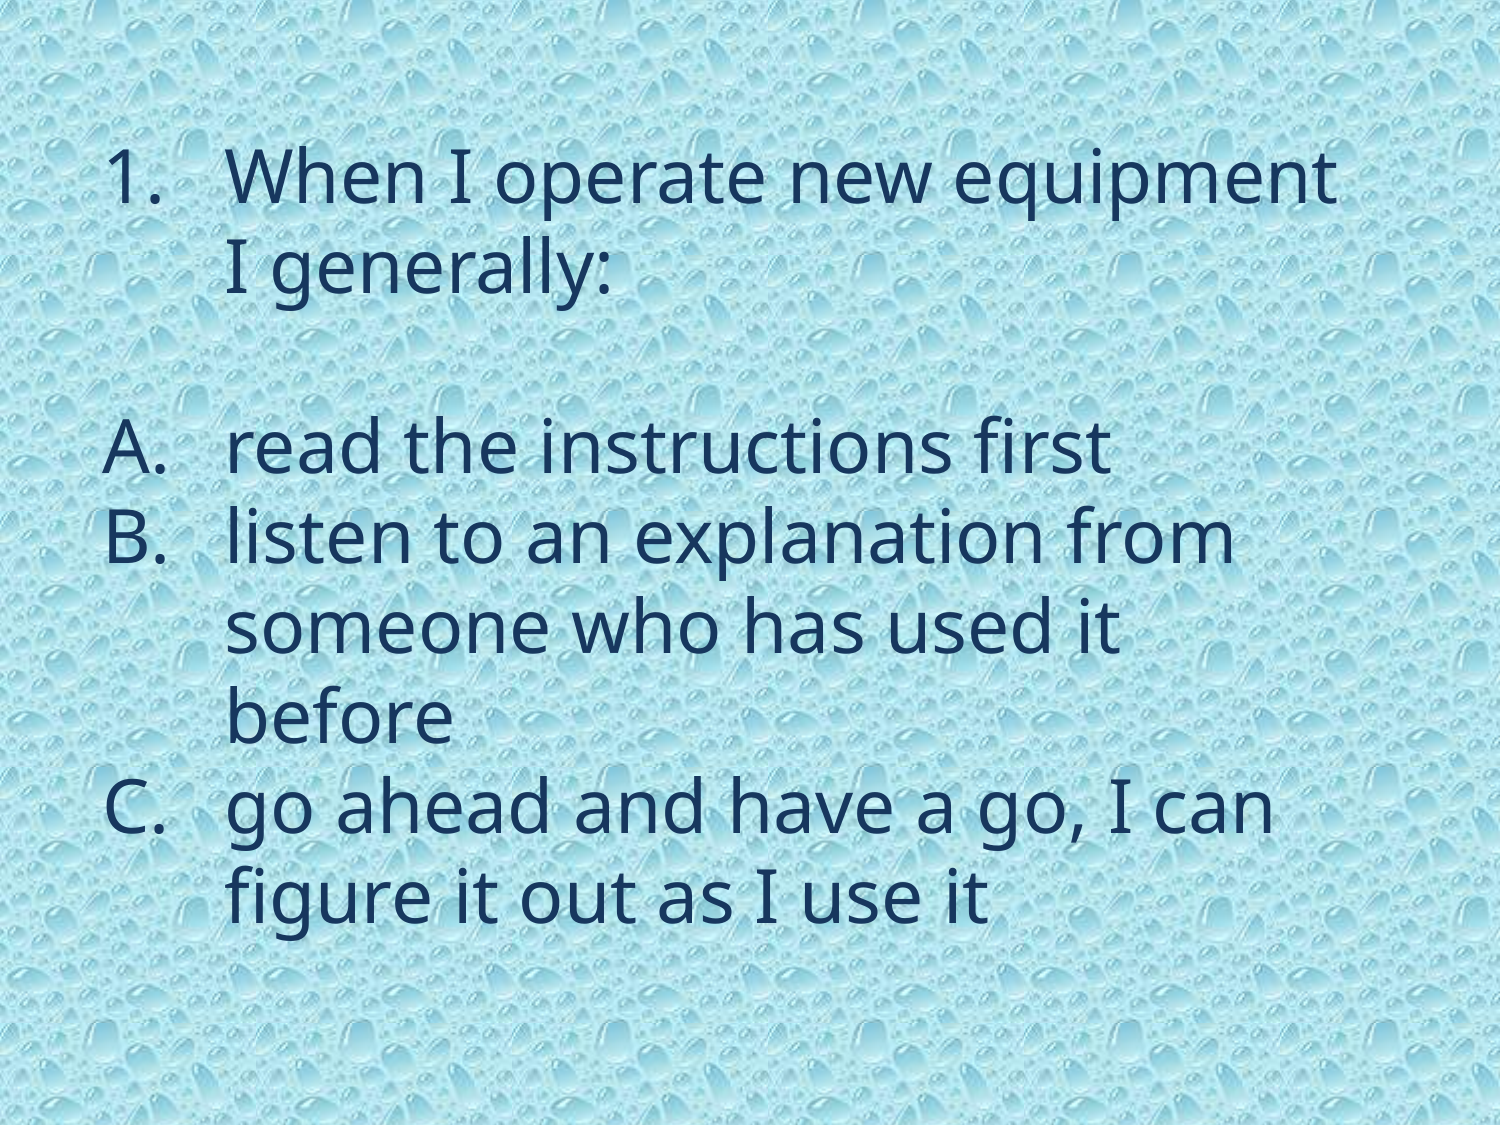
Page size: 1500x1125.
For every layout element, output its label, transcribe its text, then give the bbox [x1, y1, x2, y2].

picture [0, 0, 1500, 1125]
text_box When I operate new equipment I generally: read the instructions first listen to an explanation from someone who has used it before go ahead and have a go, I can figure it out as I use it [87, 121, 1375, 947]
